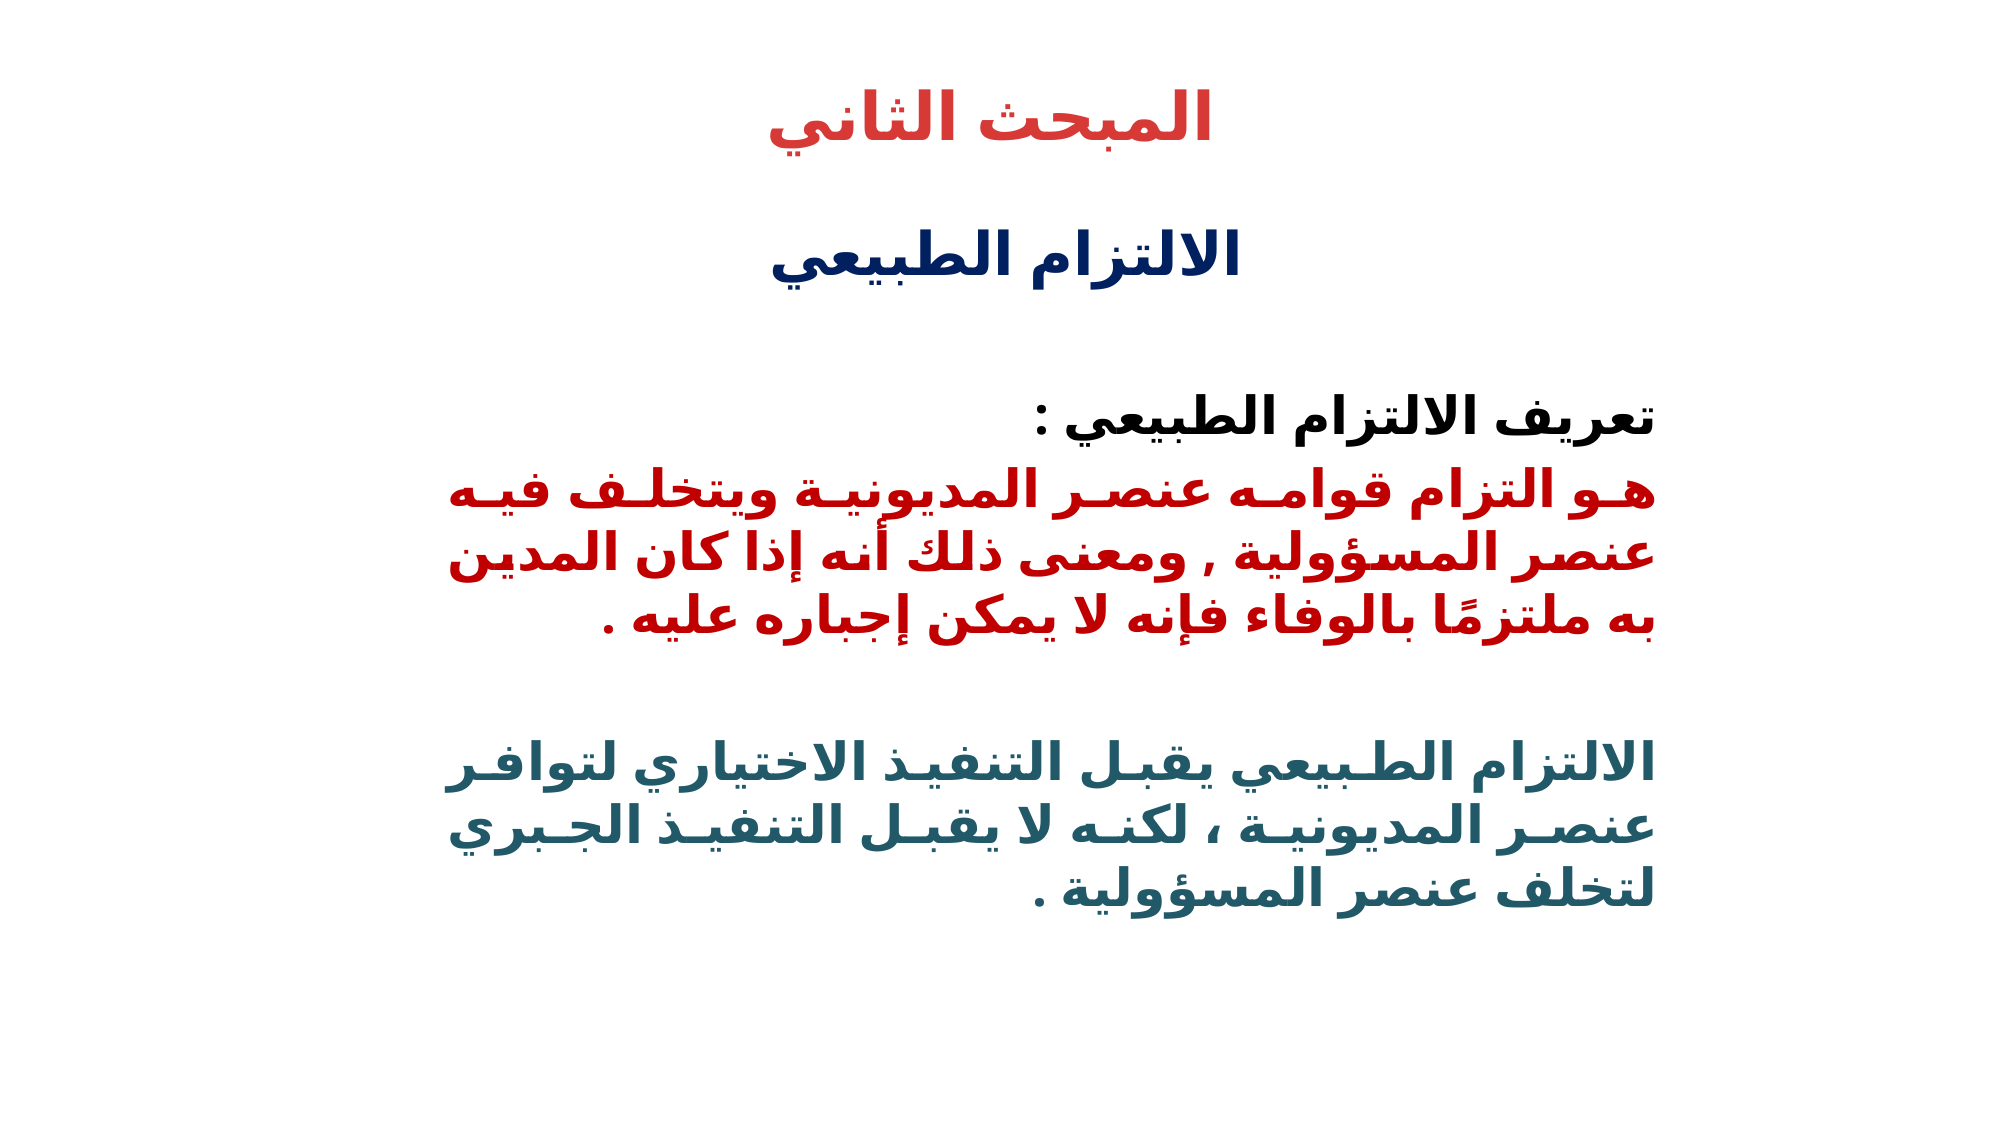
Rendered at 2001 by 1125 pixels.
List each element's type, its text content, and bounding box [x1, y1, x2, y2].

title المبحث الثاني [362, 42, 1603, 185]
subtitle الالتزام الطبيعي تعريف الالتزام الطبيعي : هو التزام قوامه عنصر المديونية ويتخلف فيه عنصر المسؤولية , ومعنى ذلك أنه إذا كان المدين به ملتزمًا بالوفاء فإنه لا يمكن إجباره عليه . الالتزام الطبيعي يقبل التنفيذ الاختياري لتوافر عنصر المديونية ، لكنه لا يقبل التنفيذ الجبري لتخلف عنصر المسؤولية . [432, 208, 1674, 925]
